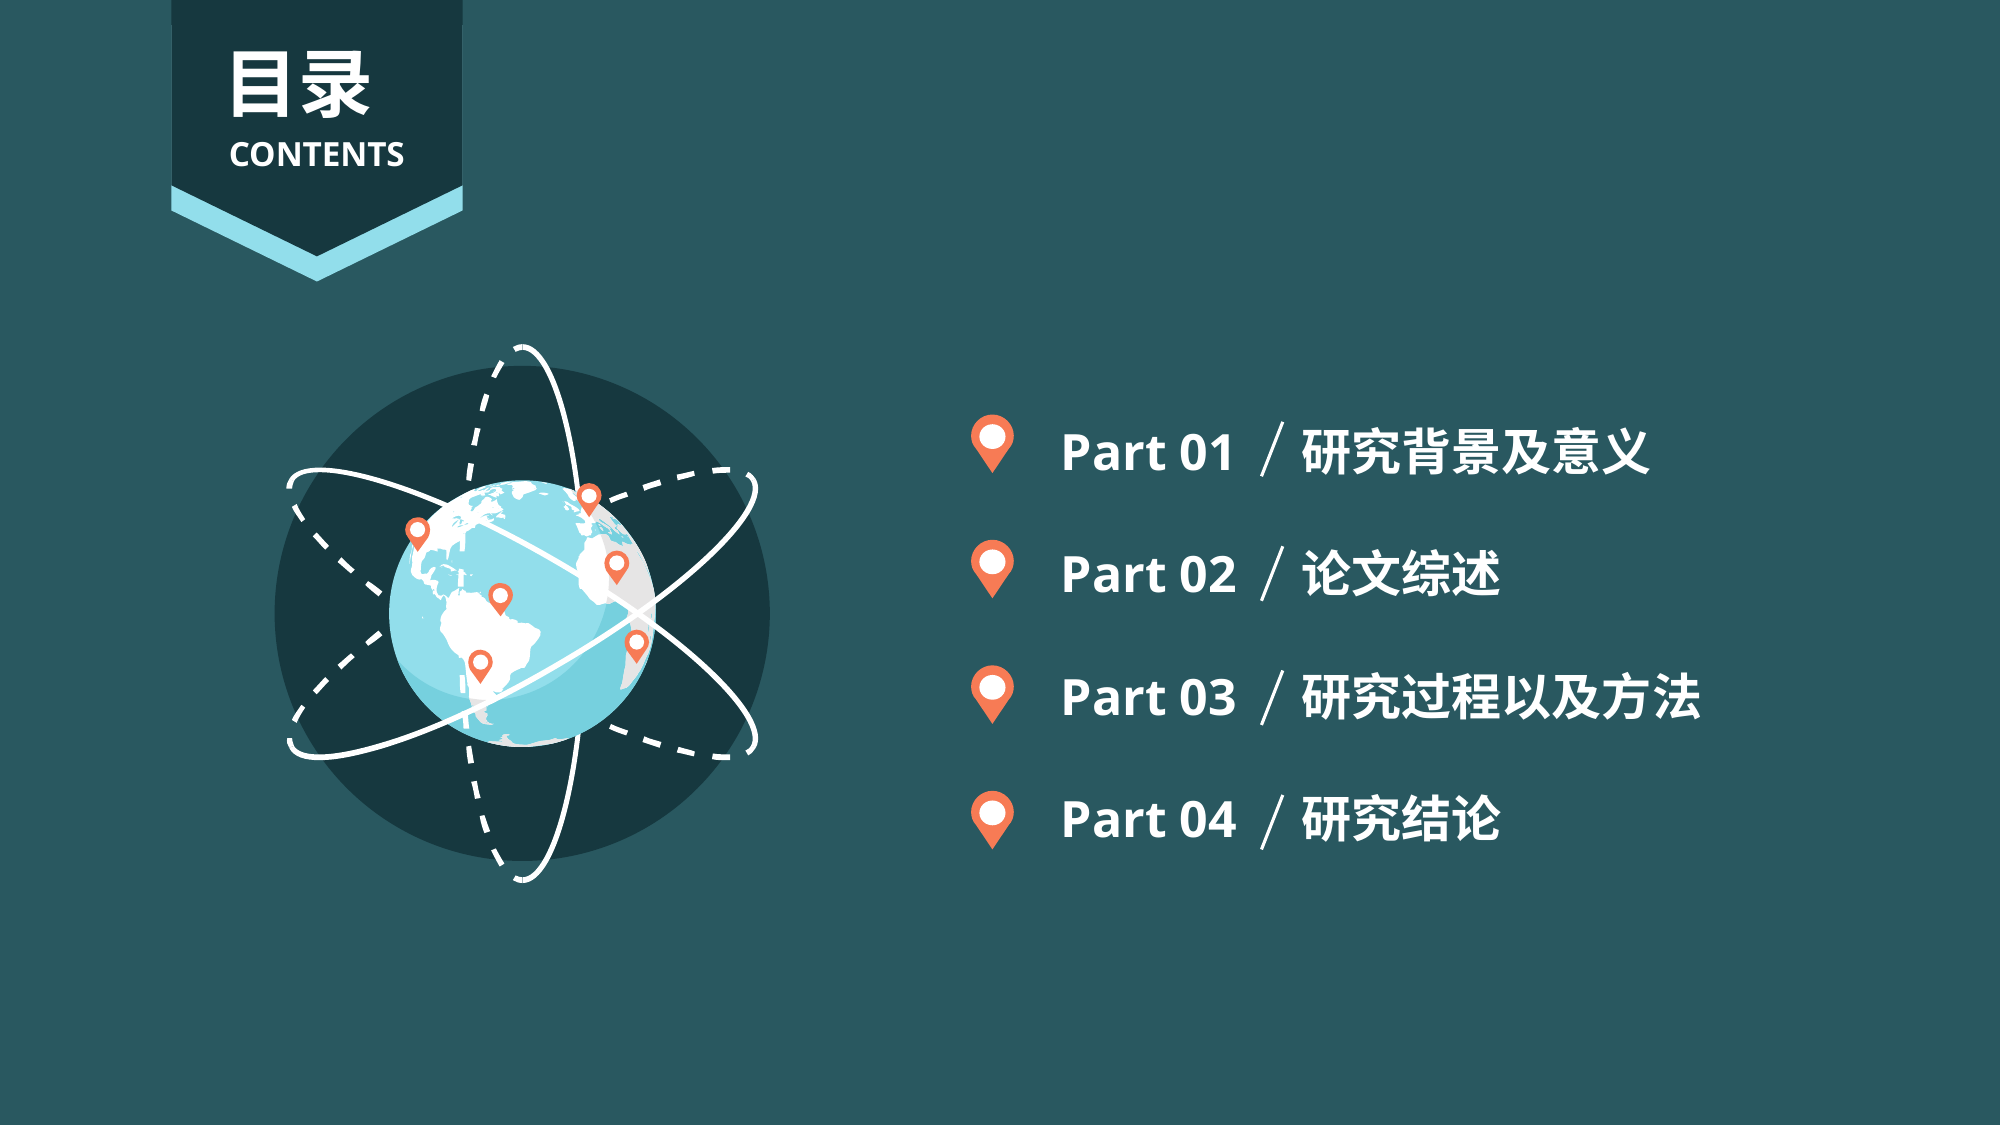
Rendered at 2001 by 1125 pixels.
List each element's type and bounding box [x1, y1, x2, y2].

text_box [971, 539, 1014, 599]
text_box [142, 231, 903, 995]
text_box [171, 0, 463, 282]
text_box [971, 414, 1014, 474]
text_box [971, 665, 1014, 724]
text_box [971, 790, 1014, 850]
text_box [1046, 412, 1734, 856]
text_box [192, 28, 442, 182]
